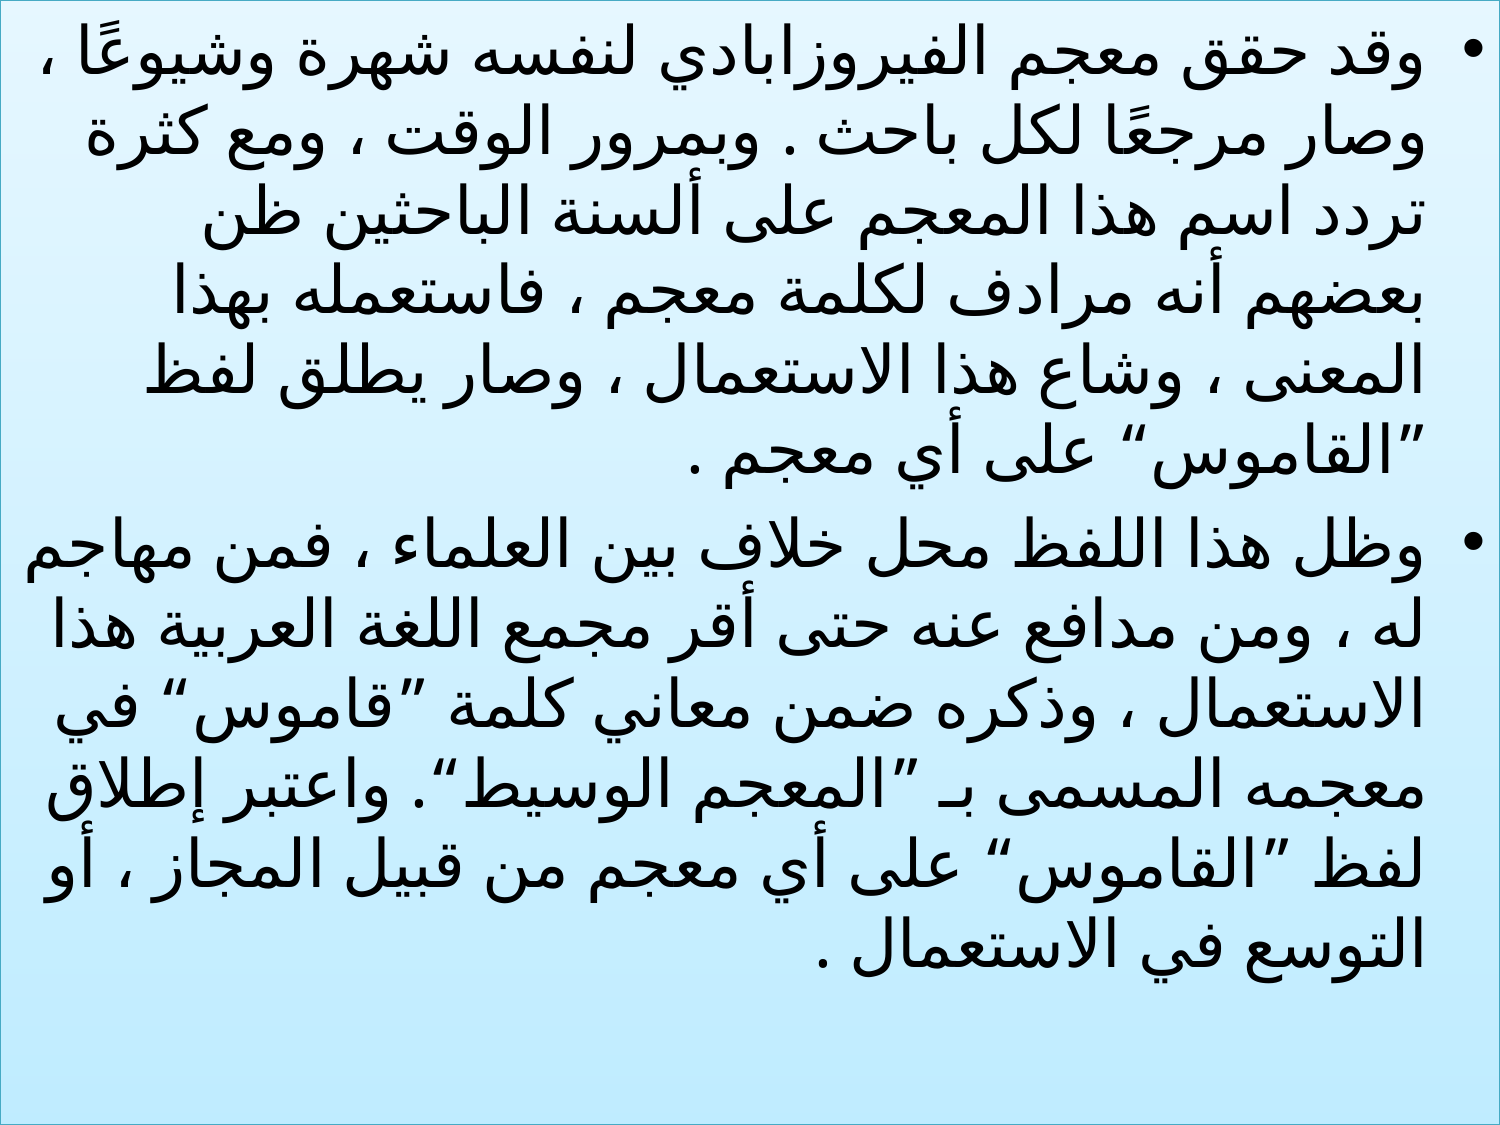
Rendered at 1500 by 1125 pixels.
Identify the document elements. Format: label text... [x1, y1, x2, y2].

list وقد حقق معجم الفيروزابادي لنفسه شهرة وشيوعًا ، وصار مرجعًا لكل باحث . وبمرور الوقت ، ومع كثرة تردد اسم هذا المعجم على ألسنة الباحثين ظن بعضهم أنه مرادف لكلمة معجم ، فاستعمله بهذا المعنى ، وشاع هذا الاستعمال ، وصار يطلق لفظ ”القاموس“ على أي معجم . وظل هذا اللفظ محل خلاف بين العلماء ، فمن مهاجم له ، ومن مدافع عنه حتى أقر مجمع اللغة العربية هذا الاستعمال ، وذكره ضمن معاني كلمة ”قاموس“ في معجمه المسمى بـ ”المعجم الوسيط“. واعتبر إطلاق لفظ ”القاموس“ على أي معجم من قبيل المجاز ، أو التوسع في الاستعمال . [0, 0, 1500, 1125]
